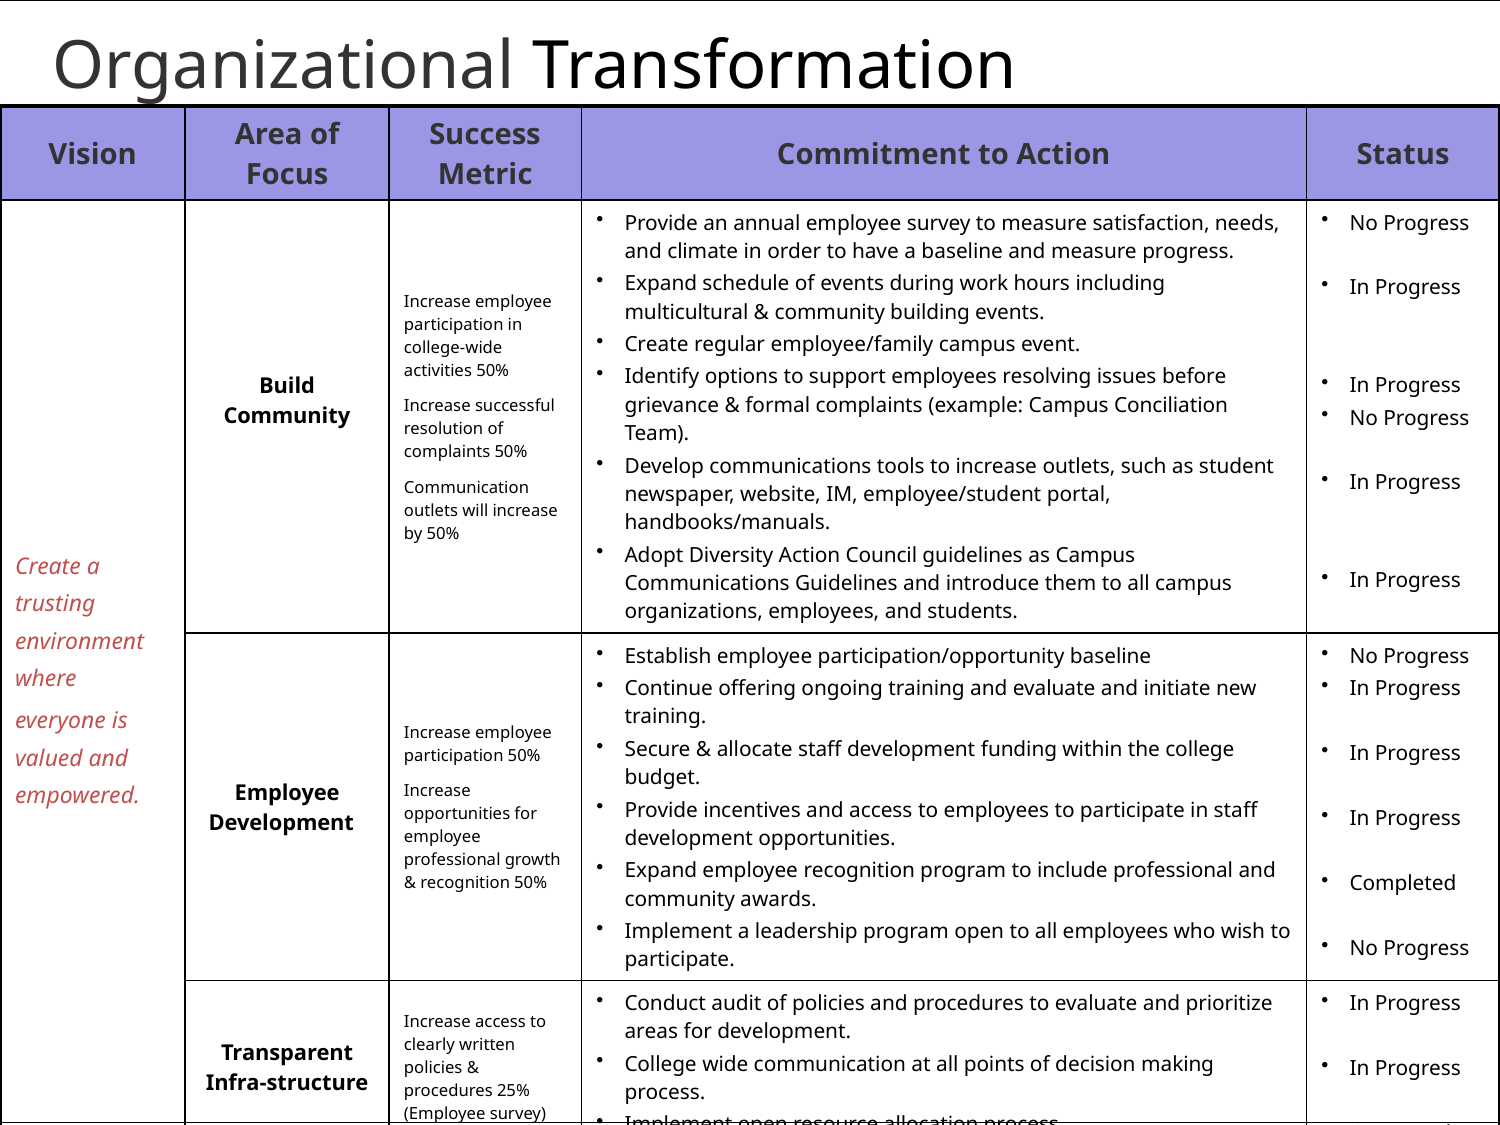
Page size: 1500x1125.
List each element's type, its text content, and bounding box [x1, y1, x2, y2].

table_cell Employee Development [186, 634, 388, 980]
table_cell Transparent Infra-structure [186, 981, 388, 1125]
table_cell Increase employee participation in college-wide activities 50% Increase successful resolution of complaints 50% Communication outlets will increase by 50% [390, 201, 581, 632]
table_cell Increase access to clearly written policies & procedures 25% (Employee survey) [390, 981, 581, 1125]
table_cell Increase employee participation 50% Increase opportunities for employee professional growth & recognition 50% [390, 634, 581, 980]
table_cell Conduct audit of policies and procedures to evaluate and prioritize areas for development. College wide communication at all points of decision making process. Implement open resource allocation process. [582, 981, 1306, 1125]
table_header Commitment to Action [582, 108, 1306, 199]
table_cell In Progress In Progress Competed [1307, 981, 1498, 1125]
table_header Area of Focus [186, 108, 388, 199]
table_cell Establish employee participation/opportunity baseline Continue offering ongoing training and evaluate and initiate new training. Secure & allocate staff development funding within the college budget. Provide incentives and access to employees to participate in staff development opportunities. Expand employee recognition program to include professional and community awards. Implement a leadership program open to all employees who wish to participate. [582, 634, 1306, 980]
table_cell Build Community [186, 201, 388, 632]
text_box Organizational Transformation [37, 17, 1419, 104]
table_header Status [1307, 108, 1498, 199]
table_header Vision [2, 108, 184, 199]
table_cell Provide an annual employee survey to measure satisfaction, needs, and climate in order to have a baseline and measure progress. Expand schedule of events during work hours including multicultural & community building events. Create regular employee/family campus event. Identify options to support employees resolving issues before grievance & formal complaints (example: Campus Conciliation Team). Develop communications tools to increase outlets, such as student newspaper, website, IM, employee/student portal, handbooks/manuals. Adopt Diversity Action Council guidelines as Campus Communications Guidelines and introduce them to all campus organizations, employees, and students. [582, 201, 1306, 632]
table_header Success Metric [390, 108, 581, 199]
table_cell Create a trusting environment where everyone is valued and empowered. [2, 201, 184, 1125]
text_box [0, 0, 1500, 104]
table_cell No Progress In Progress In Progress No Progress In Progress In Progress [1307, 201, 1498, 632]
table_cell No Progress In Progress In Progress In Progress Completed No Progress [1307, 634, 1498, 980]
